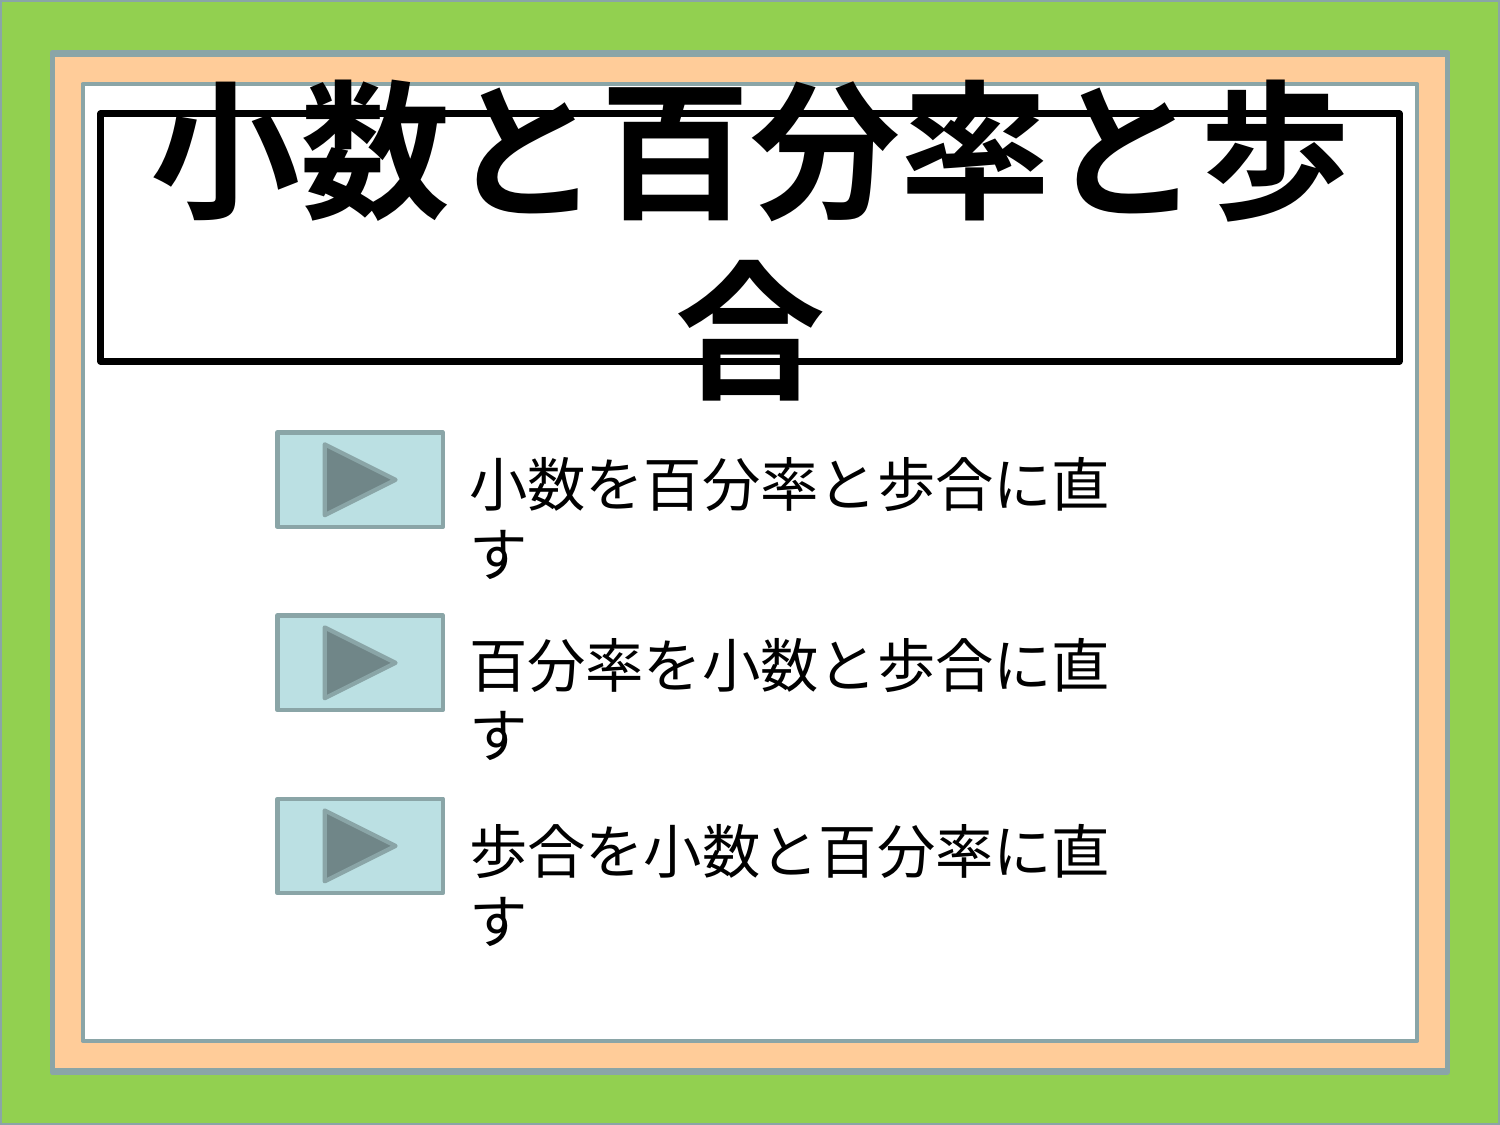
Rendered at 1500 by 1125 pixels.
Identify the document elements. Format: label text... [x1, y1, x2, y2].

text_box [275, 613, 445, 712]
text_box 小数と百分率と歩合 [100, 113, 1400, 362]
text_box 歩合を小数と百分率に直す [454, 807, 1176, 963]
text_box 小数を百分率と歩合に直す [454, 441, 1176, 596]
text_box [275, 430, 445, 529]
text_box 百分率を小数と歩合に直す [454, 621, 1176, 777]
text_box [275, 797, 445, 895]
